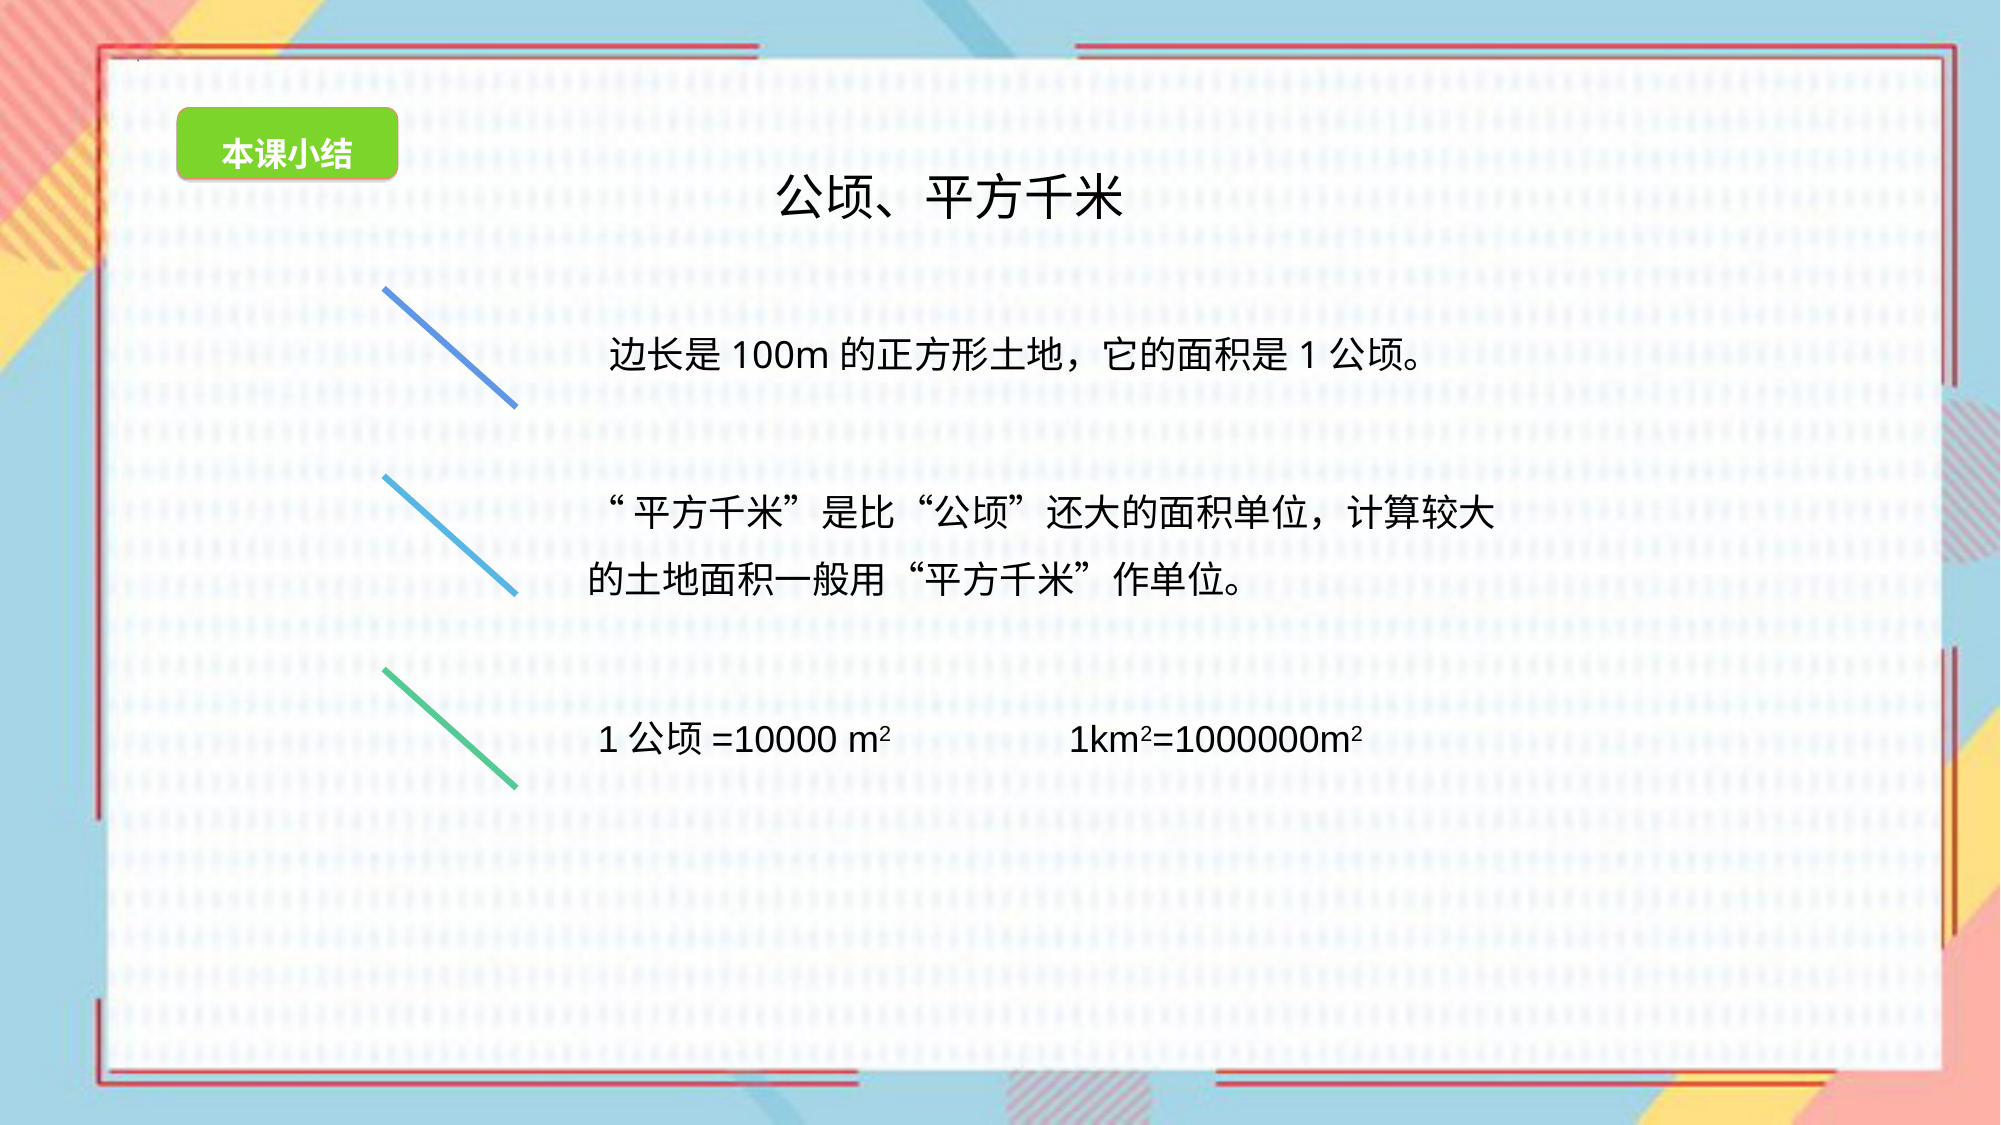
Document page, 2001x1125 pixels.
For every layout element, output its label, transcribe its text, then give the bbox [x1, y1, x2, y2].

text_box “平方千米”是比“公顷”还大的面积单位，计算较大的土地面积一般用“平方千米”作单位。 [572, 474, 1512, 593]
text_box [383, 667, 563, 789]
text_box 1公顷=10000 m2 1km2=1000000m2 [572, 667, 1557, 786]
text_box 边长是100m的正方形土地，它的面积是1公顷。 [601, 305, 1557, 380]
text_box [383, 474, 563, 595]
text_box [383, 286, 563, 408]
text_box 本课小结 [177, 107, 398, 179]
text_box 公顷、平方千米 [601, 157, 1298, 233]
picture [0, 0, 2001, 1125]
